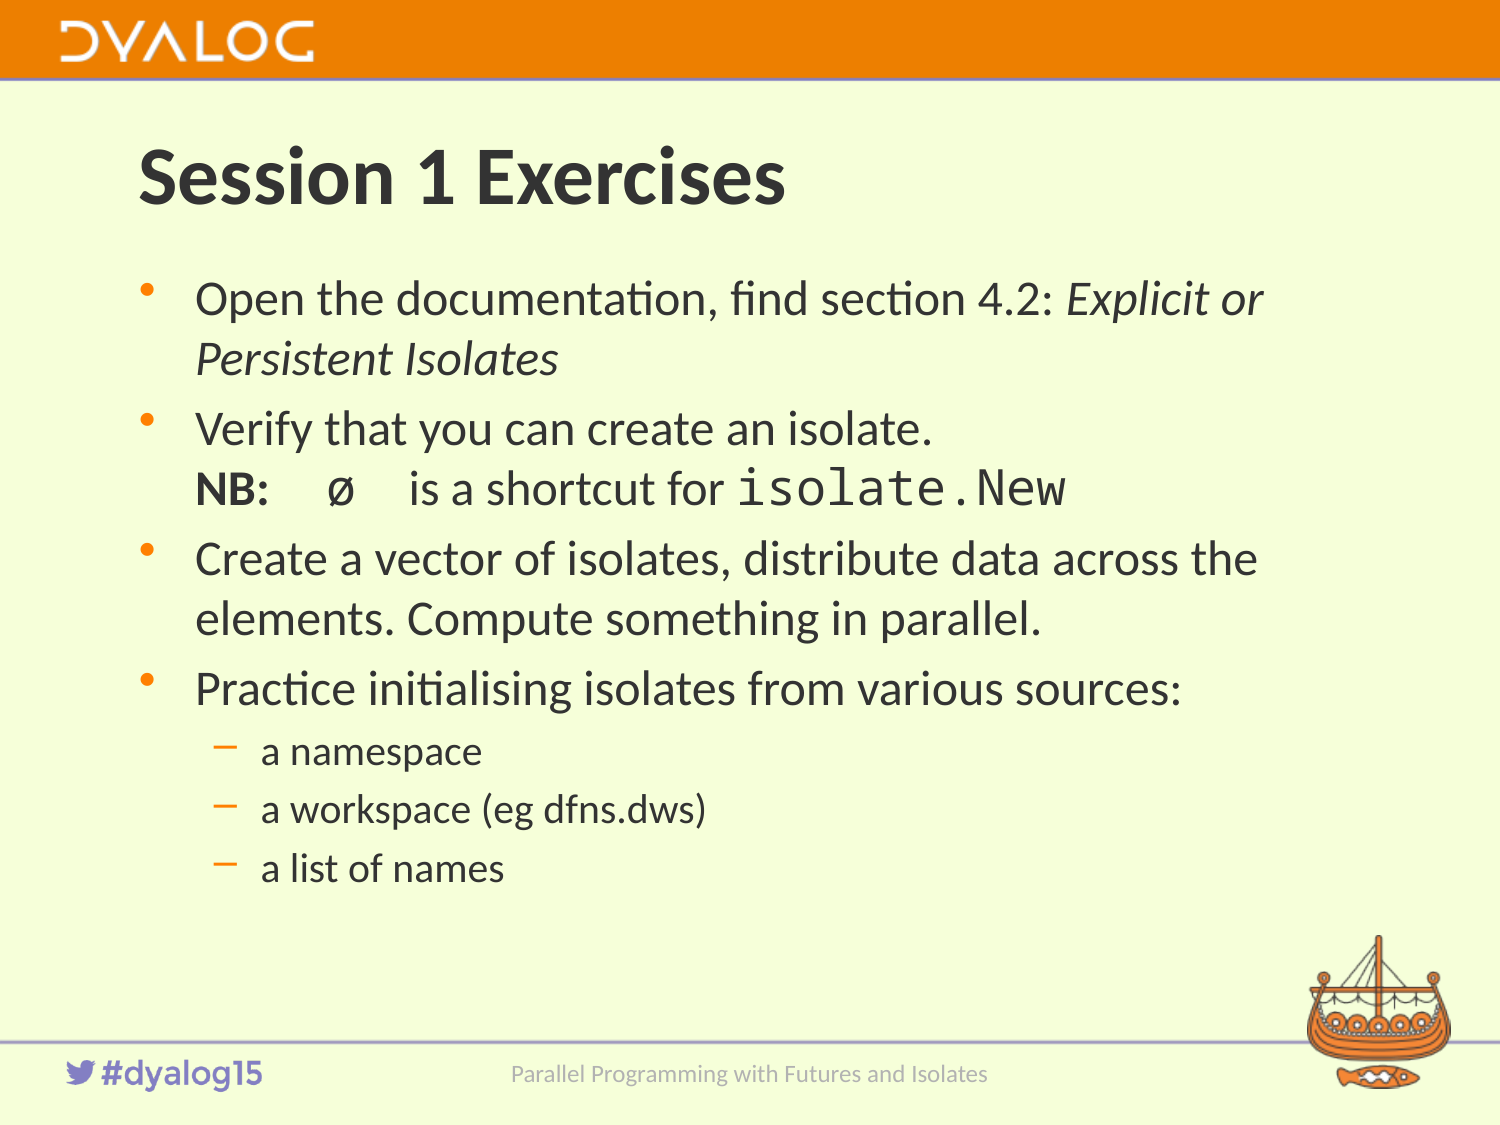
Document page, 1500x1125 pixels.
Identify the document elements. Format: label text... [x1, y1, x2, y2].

list Open the documentation, find section 4.2: Explicit or Persistent Isolates Verify that you can create an isolate. NB: ø is a shortcut for isolate.New Create a vector of isolates, distribute data across the elements. Compute something in parallel. Practice initialising isolates from various sources: a namespace a workspace (eg dfns.dws) a list of names [123, 258, 1376, 967]
title Session 1 Exercises [123, 113, 1376, 254]
footer Parallel Programming with Futures and Isolates [395, 1042, 1105, 1103]
picture [0, 0, 1500, 1125]
